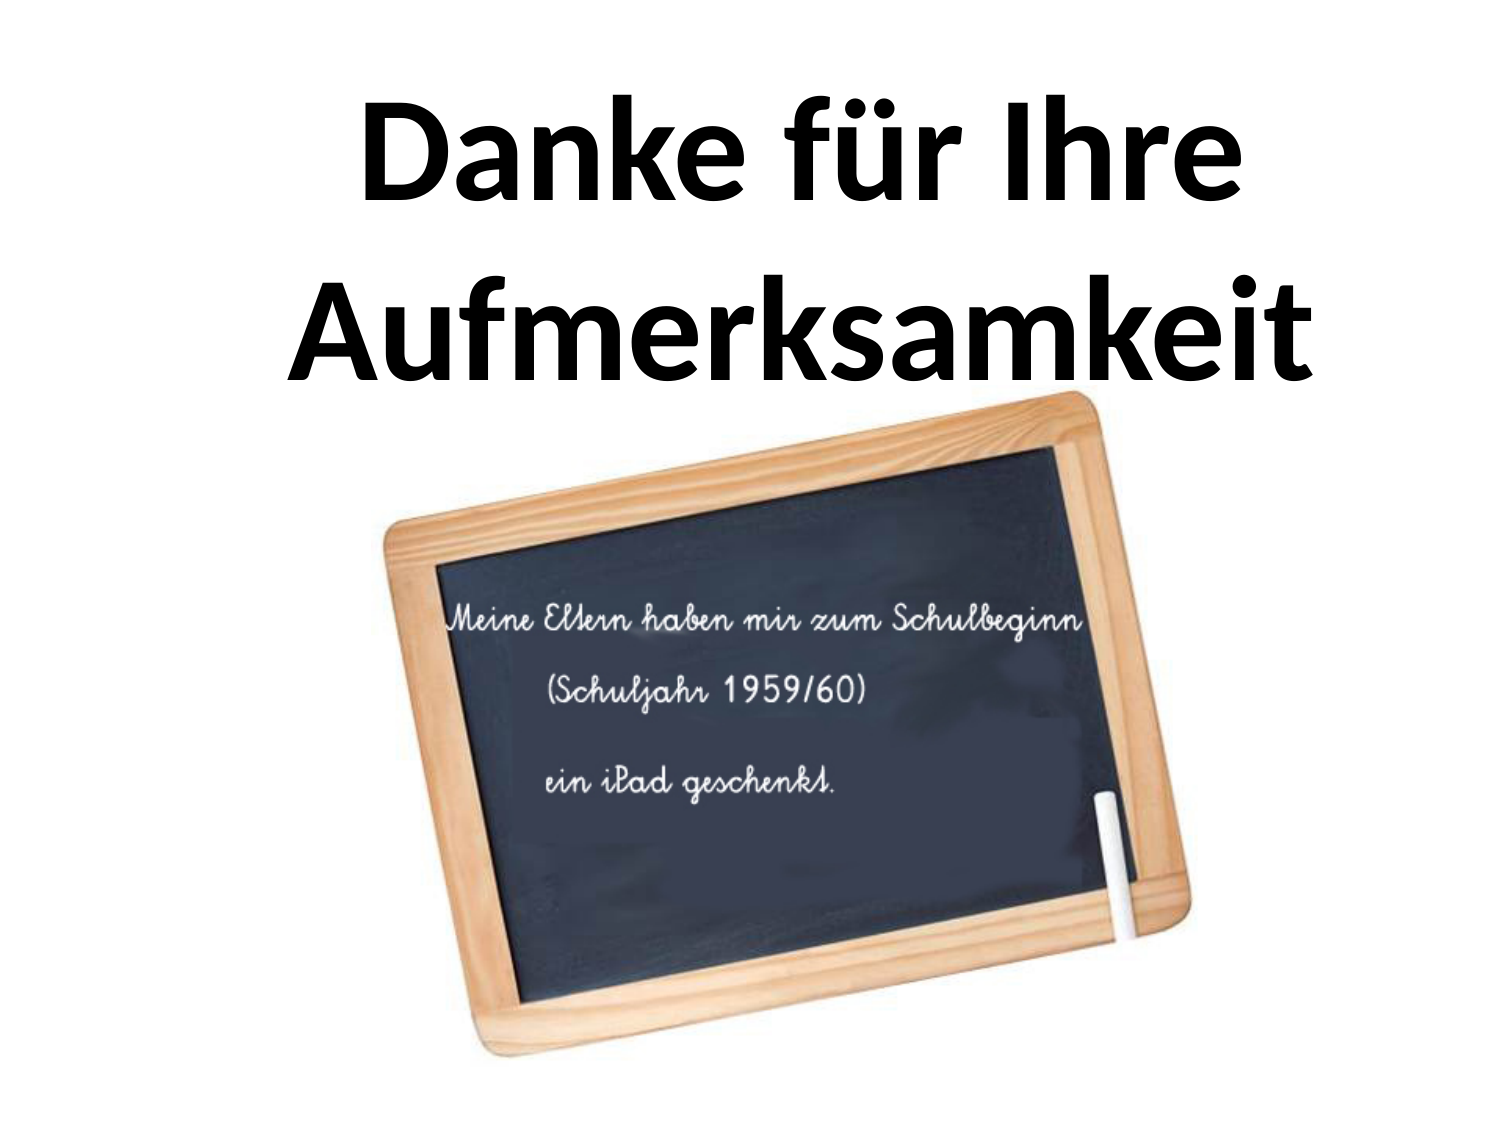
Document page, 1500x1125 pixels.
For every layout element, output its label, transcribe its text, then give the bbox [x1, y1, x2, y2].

picture [371, 385, 1201, 1067]
text_box Danke für Ihre Aufmerksamkeit [264, 42, 1340, 418]
